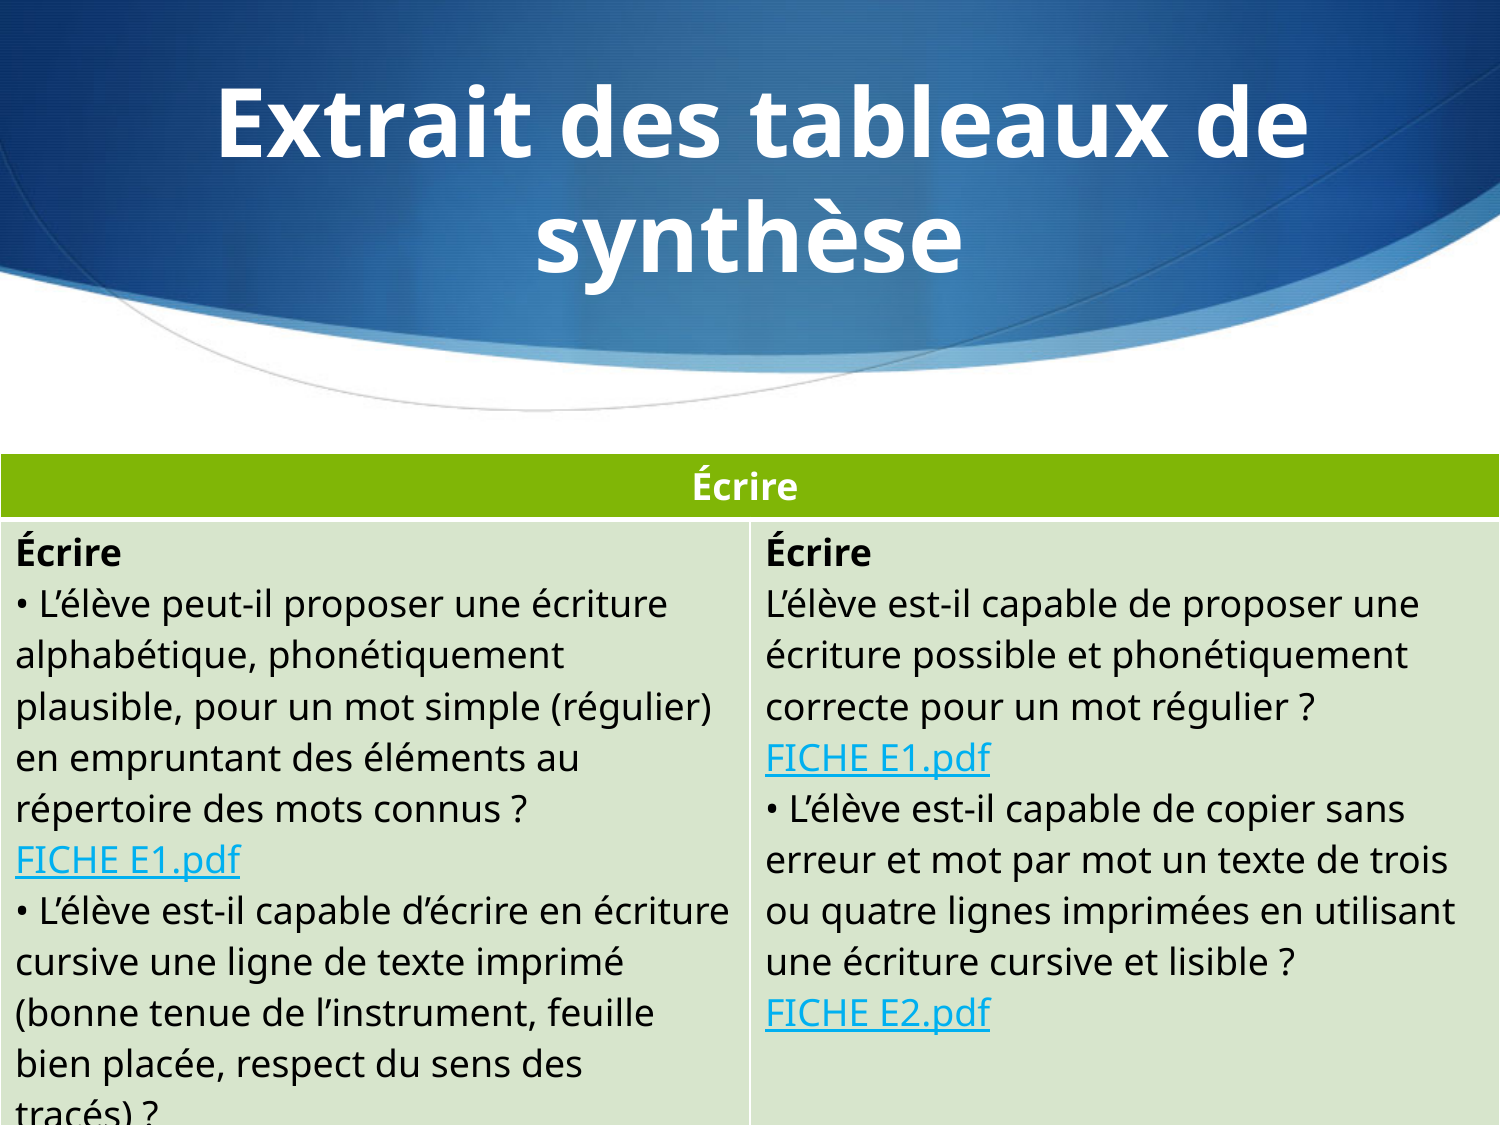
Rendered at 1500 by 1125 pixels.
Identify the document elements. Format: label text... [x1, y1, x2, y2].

table_cell Écrire • L’élève peut-il proposer une écriture alphabétique, phonétiquement plausible, pour un mot simple (régulier) en empruntant des éléments au répertoire des mots connus ? FICHE E1.pdf • L’élève est-il capable d’écrire en écriture cursive une ligne de texte imprimé (bonne tenue de l’instrument, feuille bien placée, respect du sens des tracés) ? FICHE E2.pdf [1, 522, 749, 1125]
table_cell Écrire L’élève est-il capable de proposer une écriture possible et phonétiquement correcte pour un mot régulier ? FICHE E1.pdf • L’élève est-il capable de copier sans erreur et mot par mot un texte de trois ou quatre lignes imprimées en utilisant une écriture cursive et lisible ? FICHE E2.pdf [751, 522, 1499, 1125]
title Extrait des tableaux de synthèse [75, 56, 1425, 298]
picture [0, 0, 1500, 452]
table_header Écrire [1, 454, 1499, 517]
